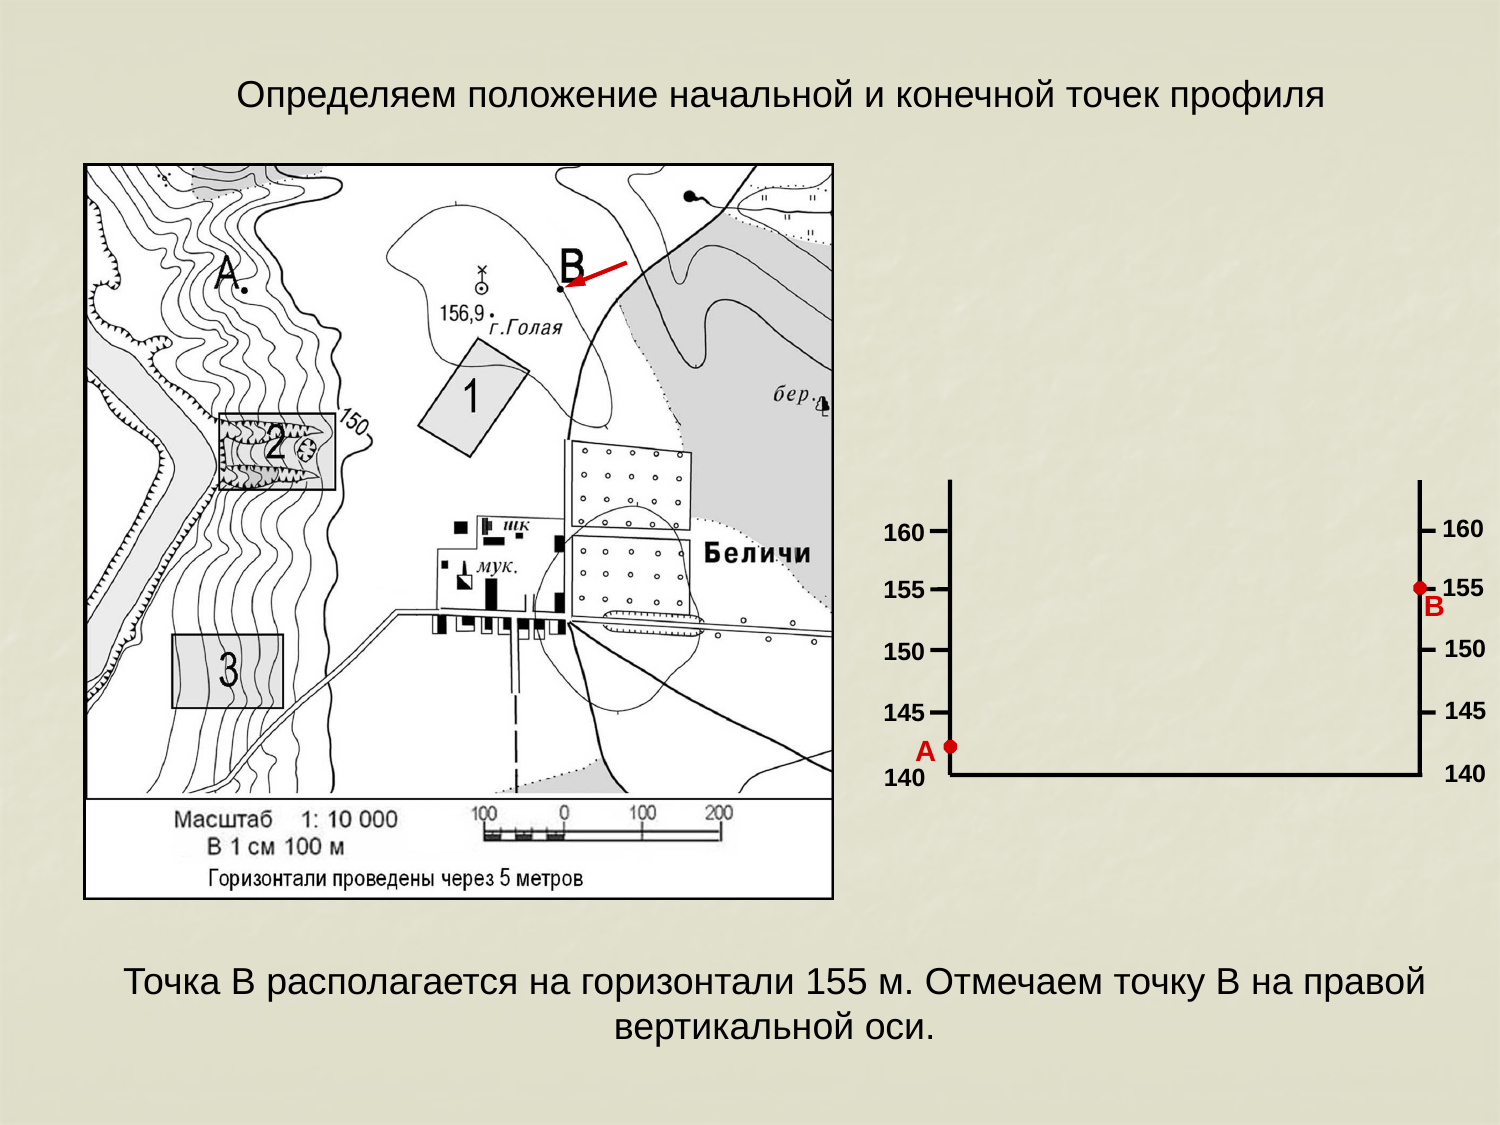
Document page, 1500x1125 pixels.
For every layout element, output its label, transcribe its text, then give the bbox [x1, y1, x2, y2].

text_box В [1409, 580, 1472, 631]
text_box 155 [848, 565, 961, 611]
text_box 145 [848, 689, 961, 734]
text_box 160 [1407, 505, 1500, 551]
text_box Точка В располагается на горизонтали 155 м. Отмечаем точку В на правой вертикальной оси. [75, 949, 1475, 1055]
text_box 150 [848, 628, 961, 674]
text_box 150 [1409, 624, 1500, 670]
text_box А [900, 725, 963, 775]
text_box 160 [848, 508, 961, 554]
text_box 140 [848, 753, 961, 799]
text_box 140 [1409, 750, 1500, 795]
text_box 155 [1407, 564, 1500, 609]
text_box 145 [1409, 687, 1500, 733]
picture [83, 163, 835, 900]
text_box Определяем положение начальной и конечной точек профиля [200, 62, 1363, 123]
